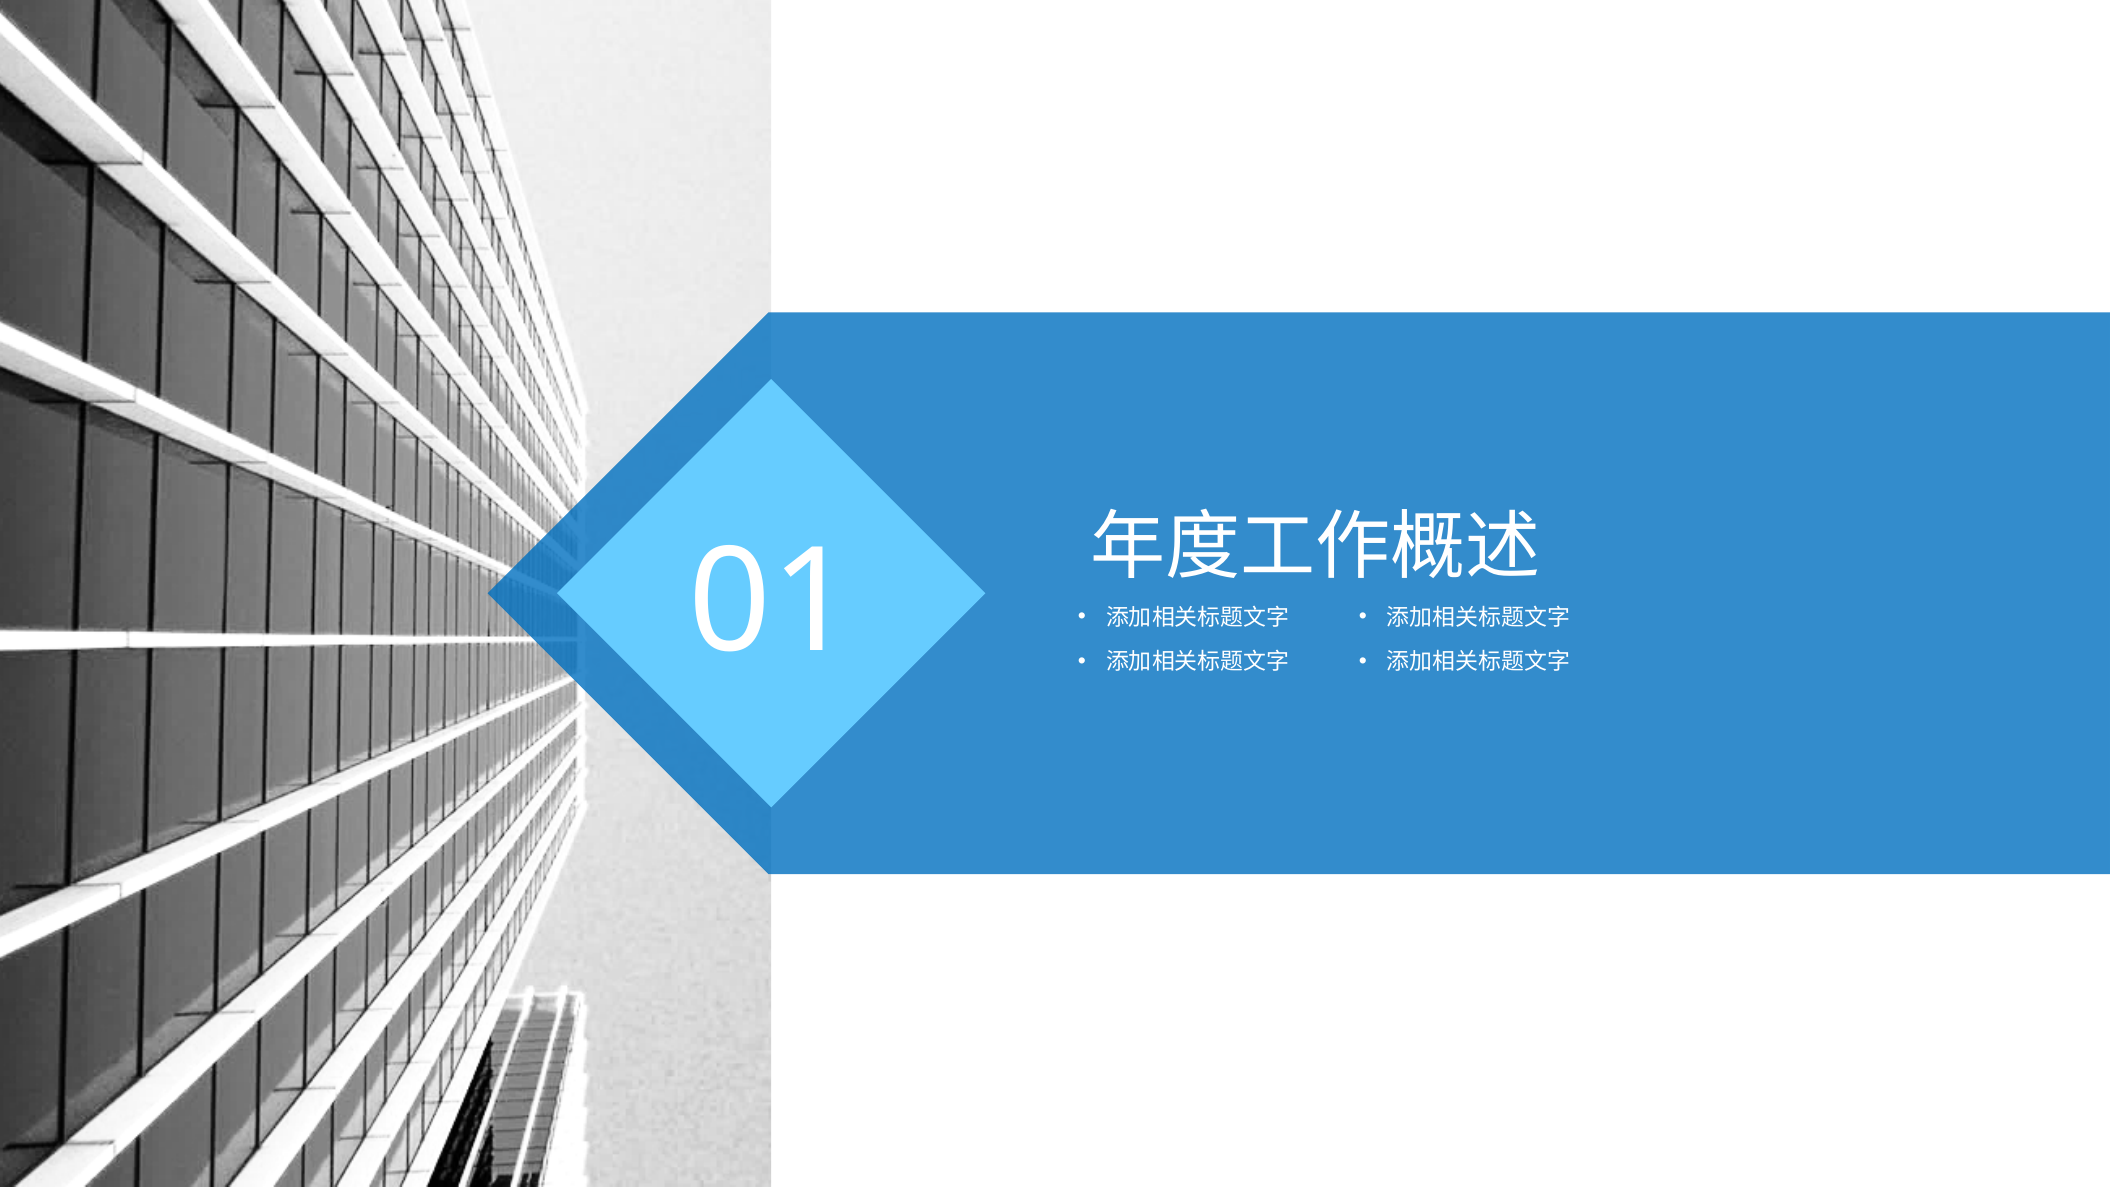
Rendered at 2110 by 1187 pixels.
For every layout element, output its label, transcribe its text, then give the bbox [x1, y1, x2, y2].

text_box [0, 0, 772, 1187]
text_box 添加相关标题文字 [1063, 639, 1306, 682]
text_box [486, 311, 2110, 876]
text_box 添加相关标题文字 [1344, 639, 1586, 682]
text_box 添加相关标题文字 [1063, 594, 1306, 638]
text_box 添加相关标题文字 [1344, 594, 1586, 638]
text_box [555, 377, 987, 809]
text_box 01 [654, 497, 888, 687]
text_box 年度工作概述 [1054, 497, 1577, 588]
